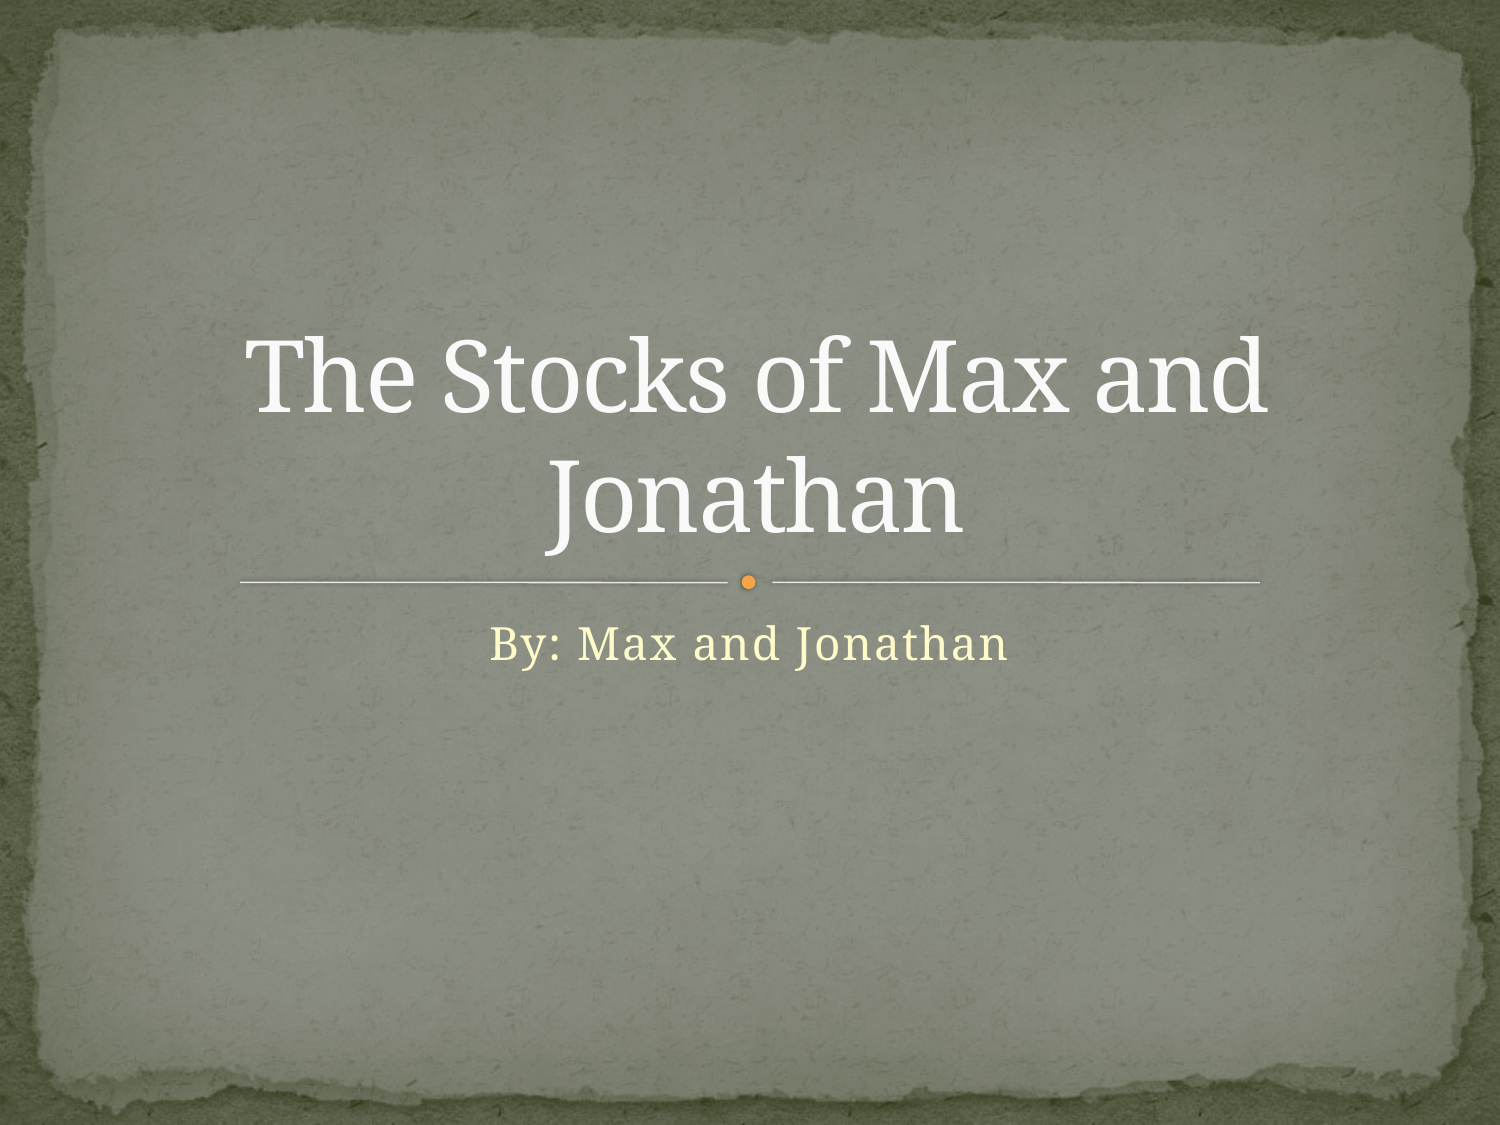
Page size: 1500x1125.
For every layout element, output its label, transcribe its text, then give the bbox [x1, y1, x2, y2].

subtitle By: Max and Jonathan [75, 606, 1438, 795]
title The Stocks of Max and Jonathan [74, 235, 1438, 561]
